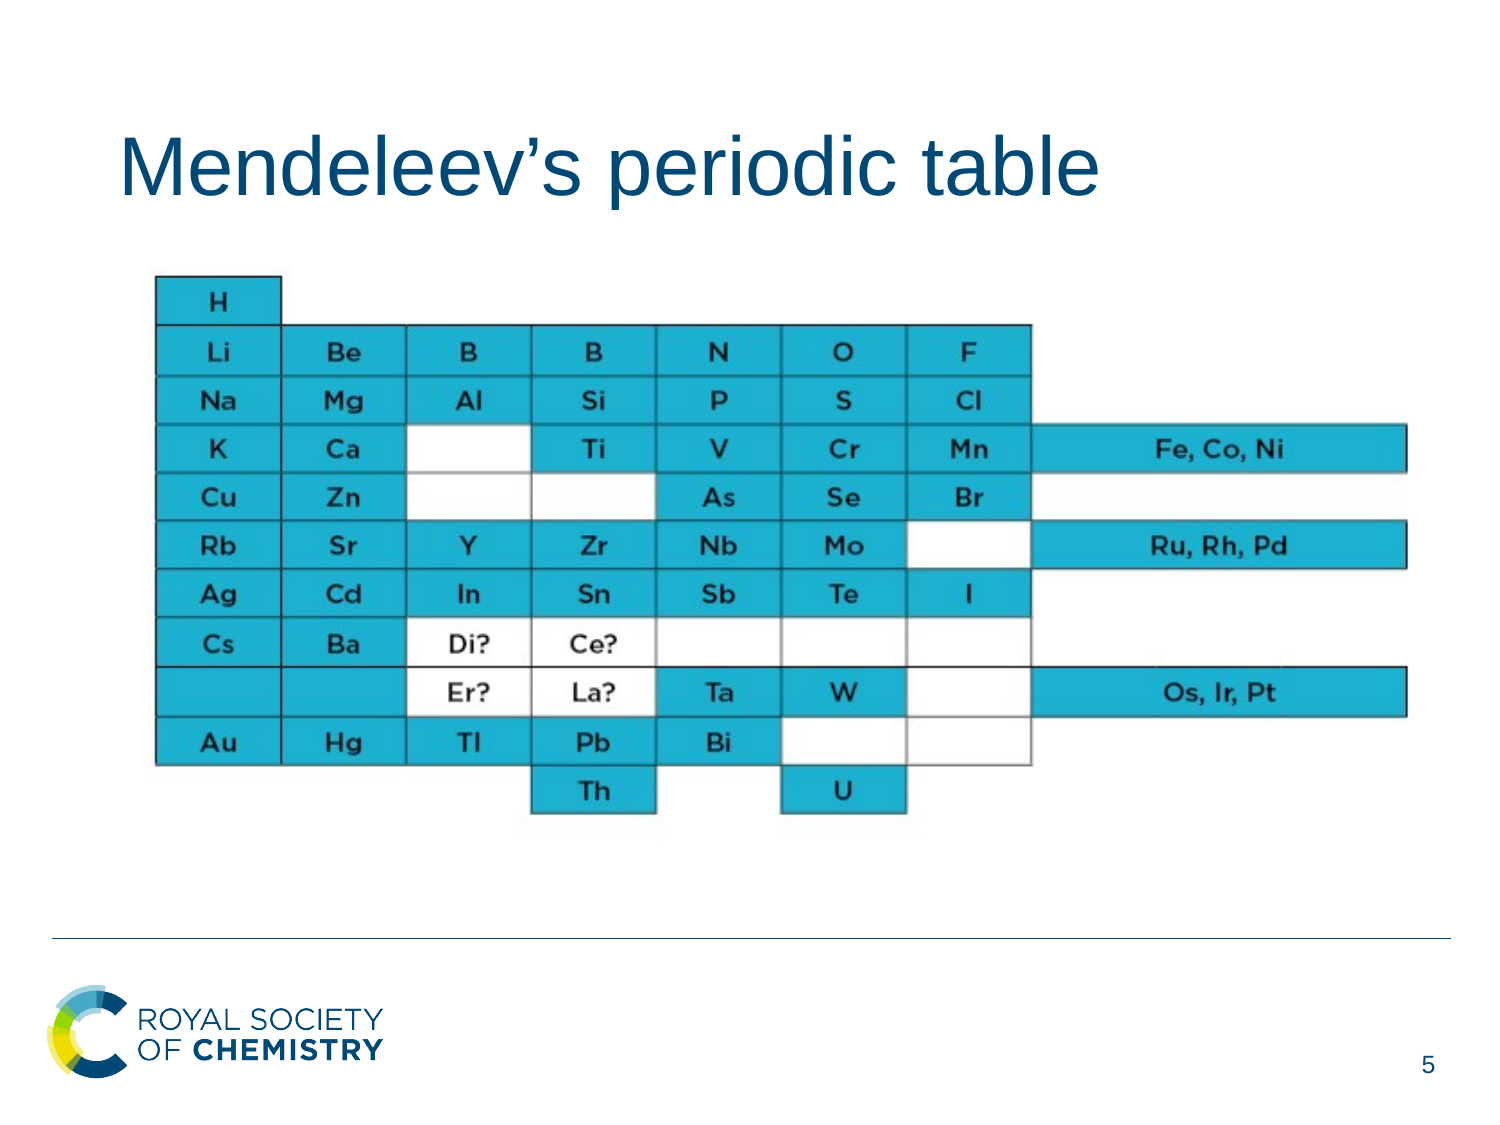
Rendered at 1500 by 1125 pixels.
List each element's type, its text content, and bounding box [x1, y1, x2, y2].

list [91, 210, 1451, 858]
slide_number 5 [1113, 1033, 1451, 1094]
title Mendeleev’s periodic table [103, 59, 1397, 210]
picture [0, 938, 430, 1125]
